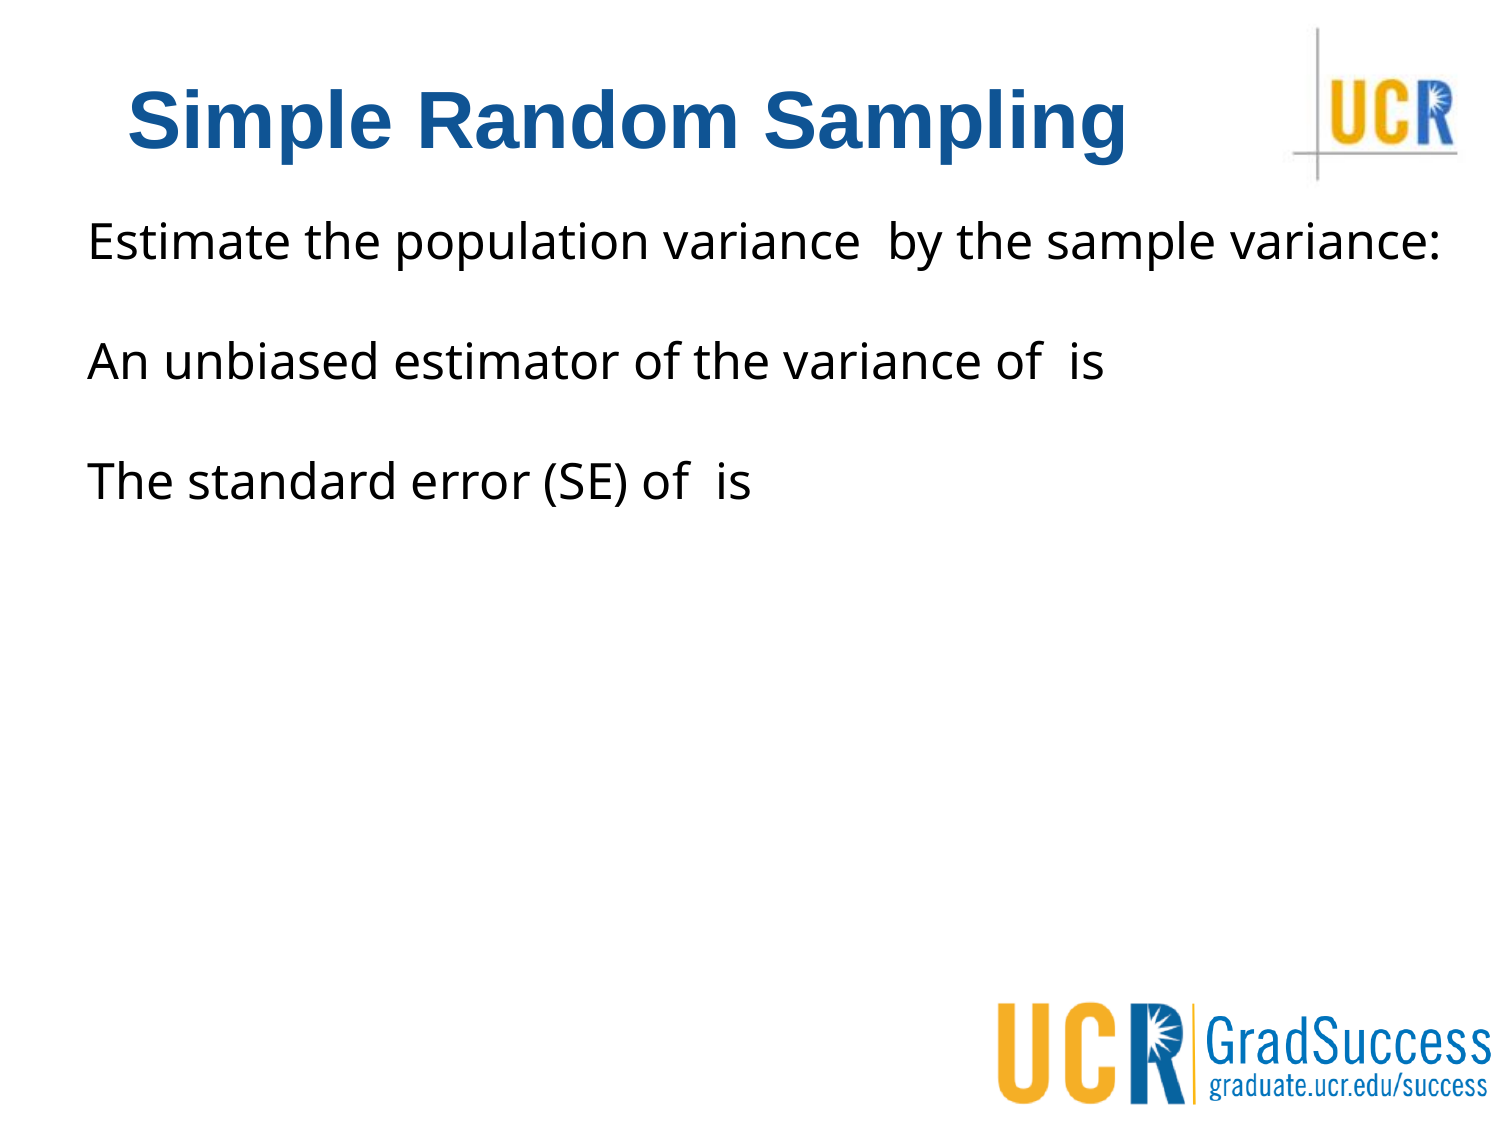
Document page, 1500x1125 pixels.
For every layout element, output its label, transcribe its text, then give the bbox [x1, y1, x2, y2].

title Simple Random Sampling [112, 13, 1388, 172]
picture [1282, 0, 1500, 196]
